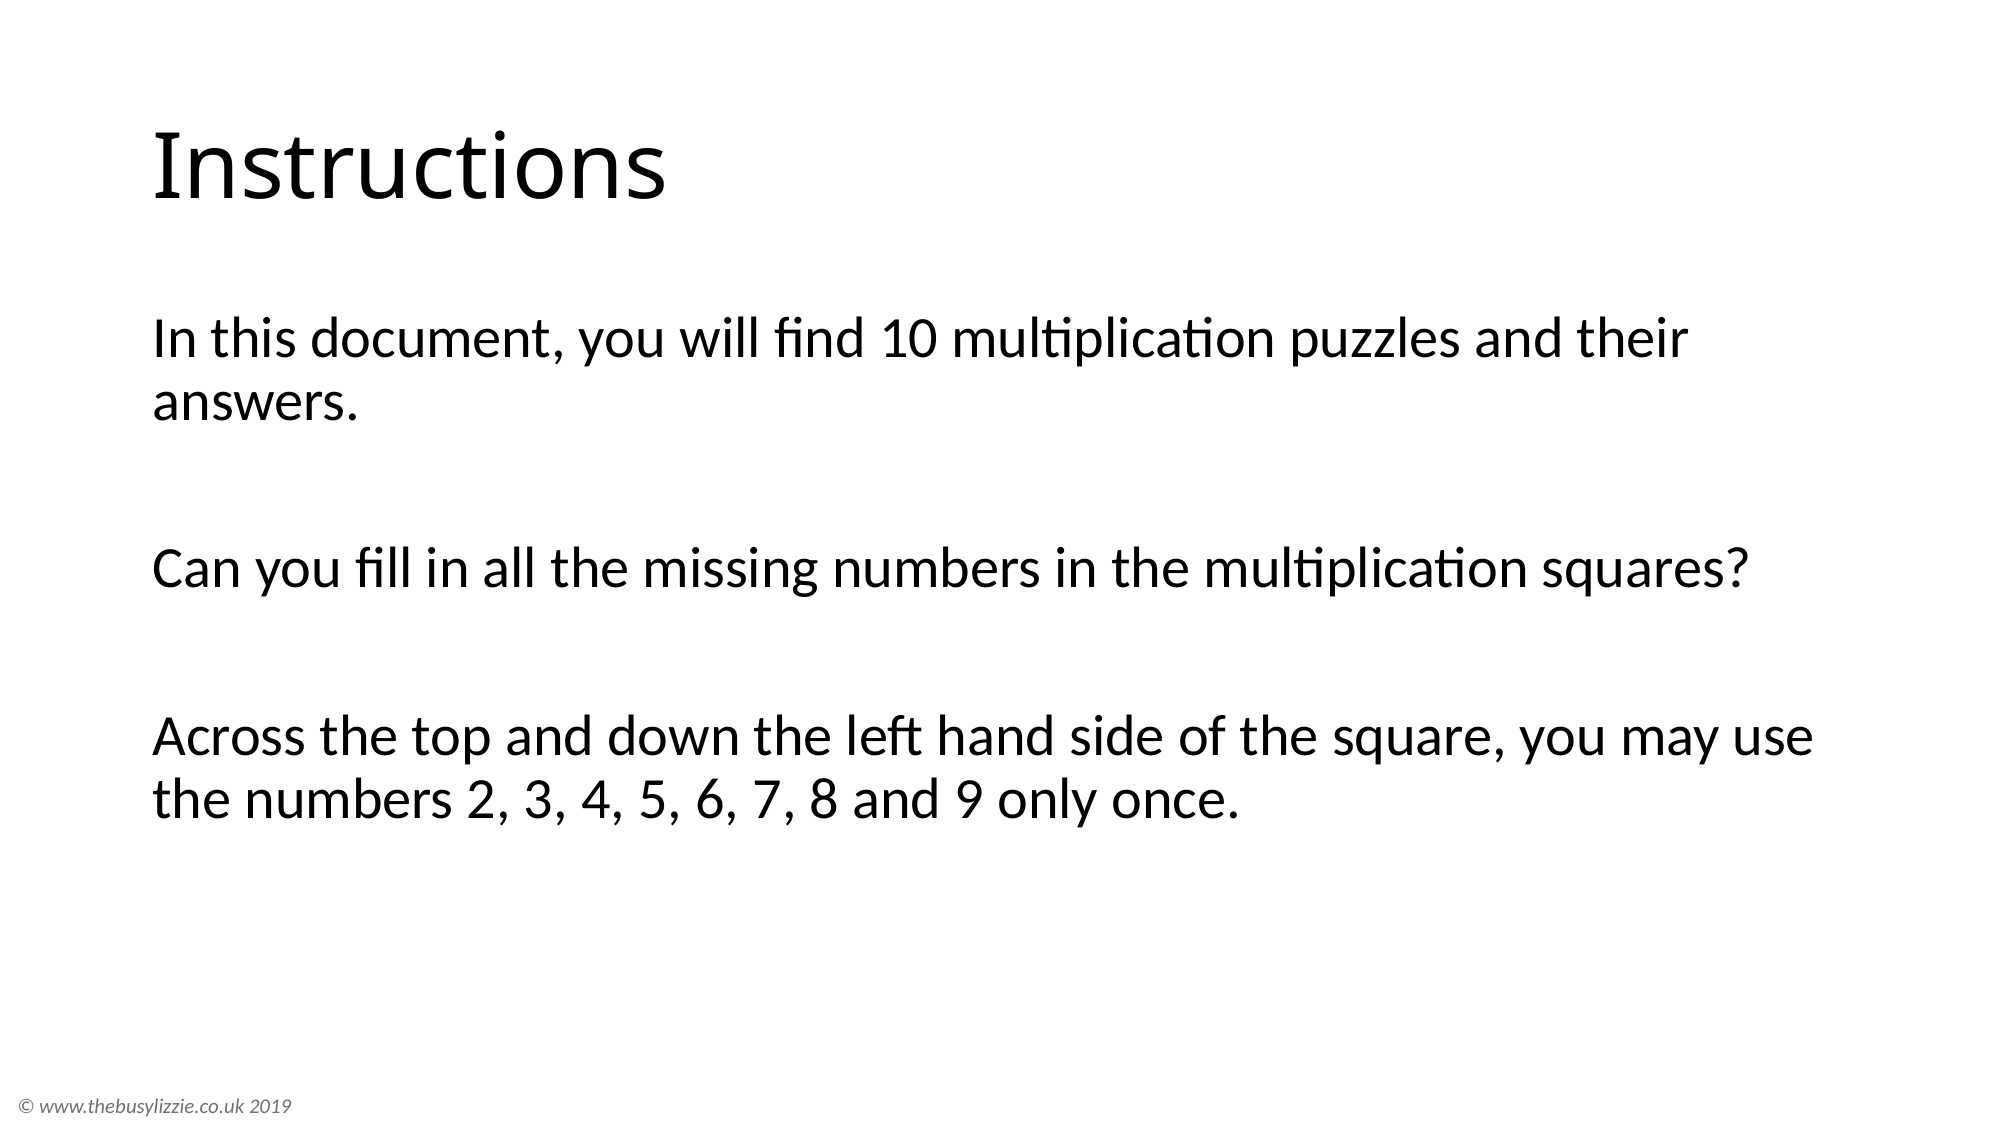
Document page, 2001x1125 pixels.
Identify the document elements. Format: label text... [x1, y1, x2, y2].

text_box © www.thebusylizzie.co.uk 2019 [2, 1085, 312, 1125]
list In this document, you will find 10 multiplication puzzles and their answers. Can you fill in all the missing numbers in the multiplication squares? Across the top and down the left hand side of the square, you may use the numbers 2, 3, 4, 5, 6, 7, 8 and 9 only once. [137, 299, 1863, 1014]
title Instructions [137, 59, 1863, 278]
